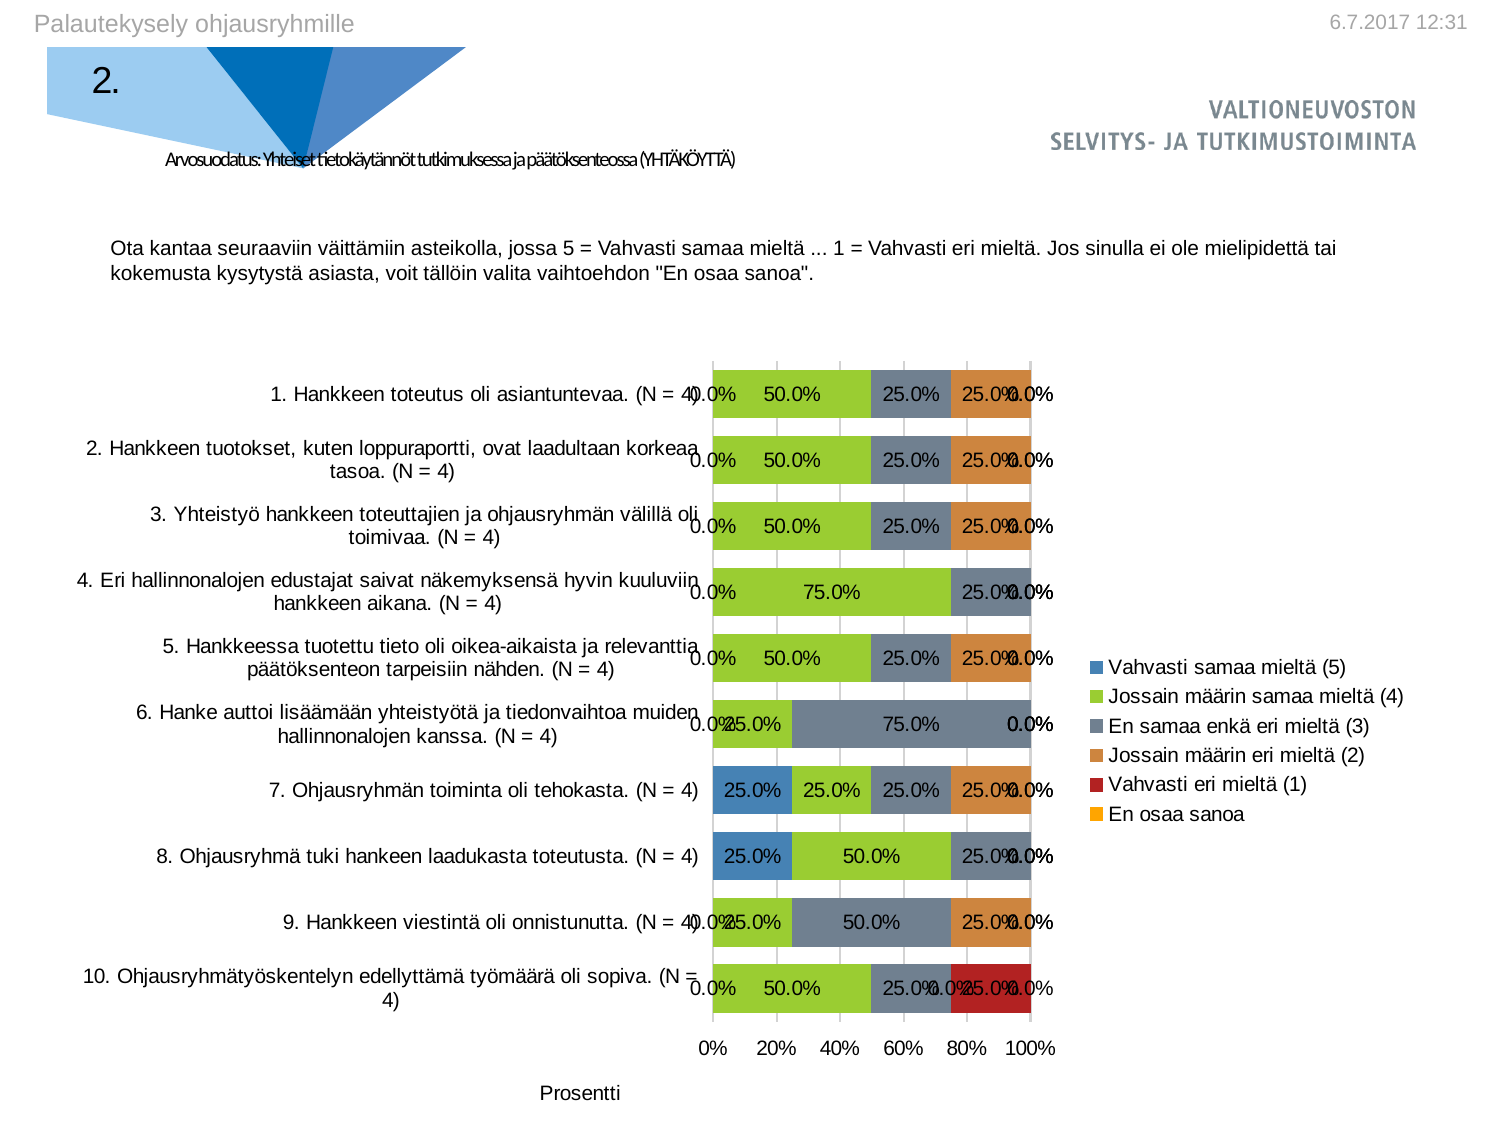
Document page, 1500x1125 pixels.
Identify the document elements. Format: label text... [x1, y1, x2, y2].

list Palautekysely ohjausryhmille [0, 0, 1500, 38]
list Ota kantaa seuraaviin väittämiin asteikolla, jossa 5 = Vahvasti samaa mieltä ... 1 = Vahvasti eri mieltä. Jos sinulla ei ole mielipidettä tai kokemusta kysytystä asiasta, voit tällöin valita vaihtoehdon "En osaa sanoa". [76, 227, 1423, 334]
title Arvosuodatus: Yhteiset tietokäytännöt tutkimuksessa ja päätöksenteossa (YHTÄKÖYTTÄ) [148, 123, 1500, 217]
chart [76, 344, 1424, 1125]
title 2. [76, 38, 1427, 126]
